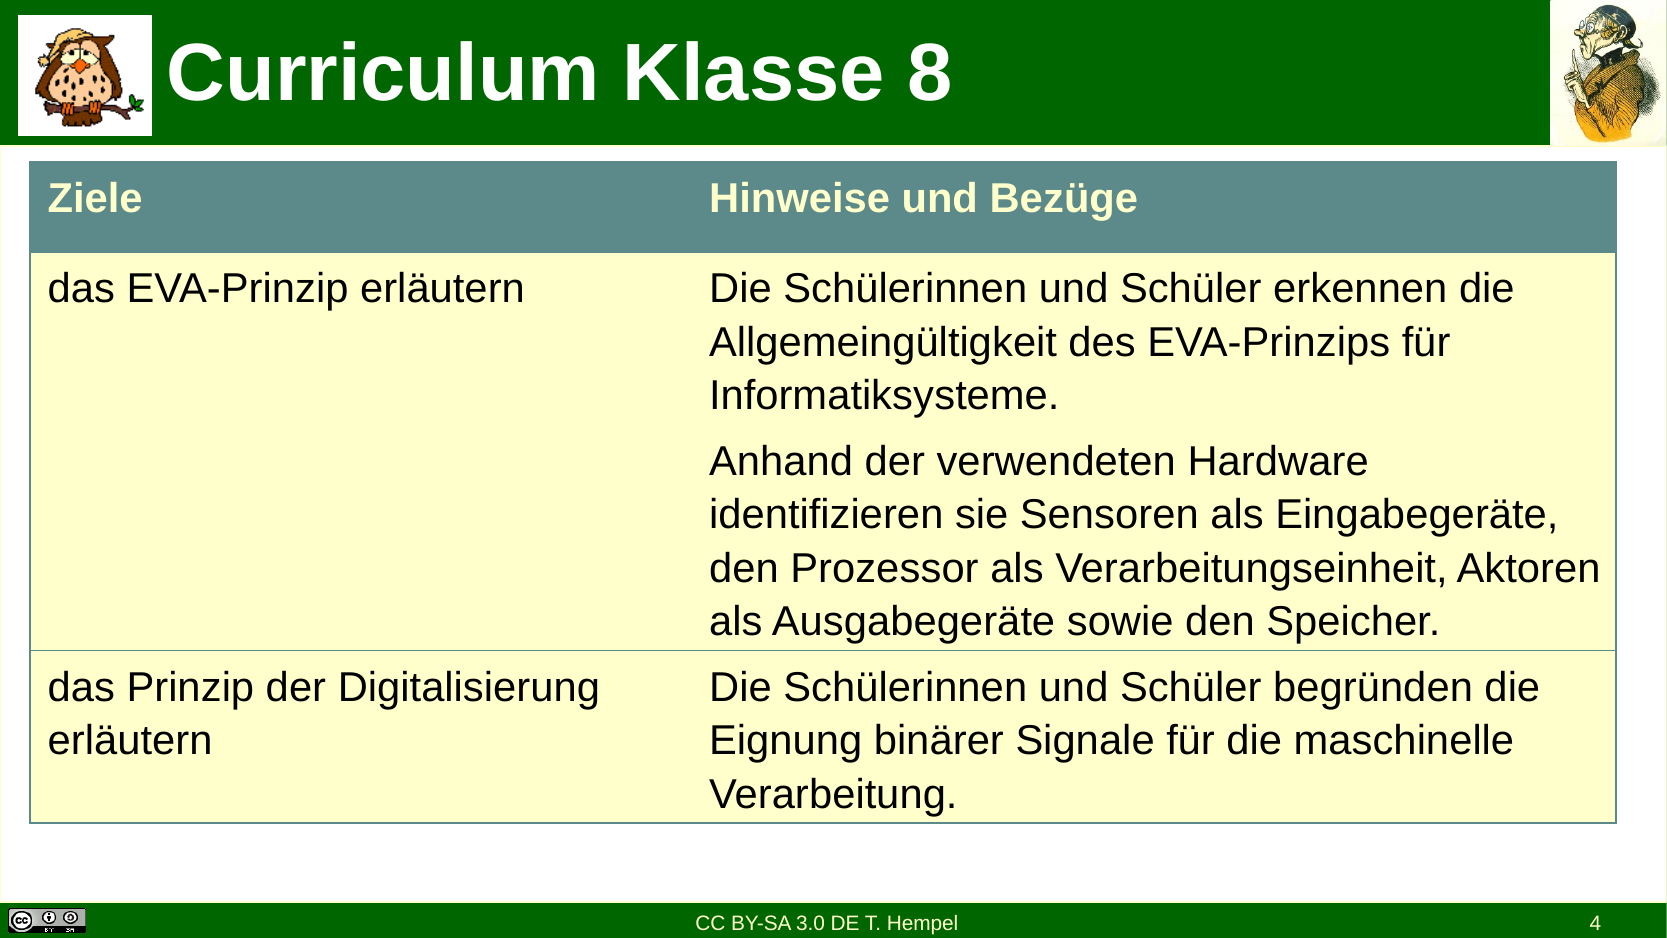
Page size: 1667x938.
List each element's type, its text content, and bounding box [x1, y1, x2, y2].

footer CC BY-SA 3.0 DE T. Hempel [465, 901, 1188, 927]
slide_number 4 [1227, 901, 1616, 927]
picture [8, 908, 86, 933]
table_header Ziele [31, 163, 692, 251]
table_cell Die Schülerinnen und Schüler begründen die Eignung binärer Signale für die maschinelle Verarbeitung. [692, 651, 1615, 822]
table_cell das EVA-Prinzip erläutern [31, 253, 692, 650]
table_cell Die Schülerinnen und Schüler erkennen die Allgemeingültigkeit des EVA-Prinzips für Informatiksysteme. Anhand der verwendeten Hardware identifizieren sie Sensoren als Eingabegeräte, den Prozessor als Verarbeitungseinheit, Aktoren als Ausgabegeräte sowie den Speicher. [692, 253, 1615, 650]
picture [18, 15, 152, 136]
table_header Hinweise und Bezüge [692, 163, 1615, 251]
picture [1550, 0, 1667, 146]
title Curriculum Klasse 8 [151, 17, 1531, 125]
table_cell das Prinzip der Digitalisierung erläutern [31, 651, 692, 822]
